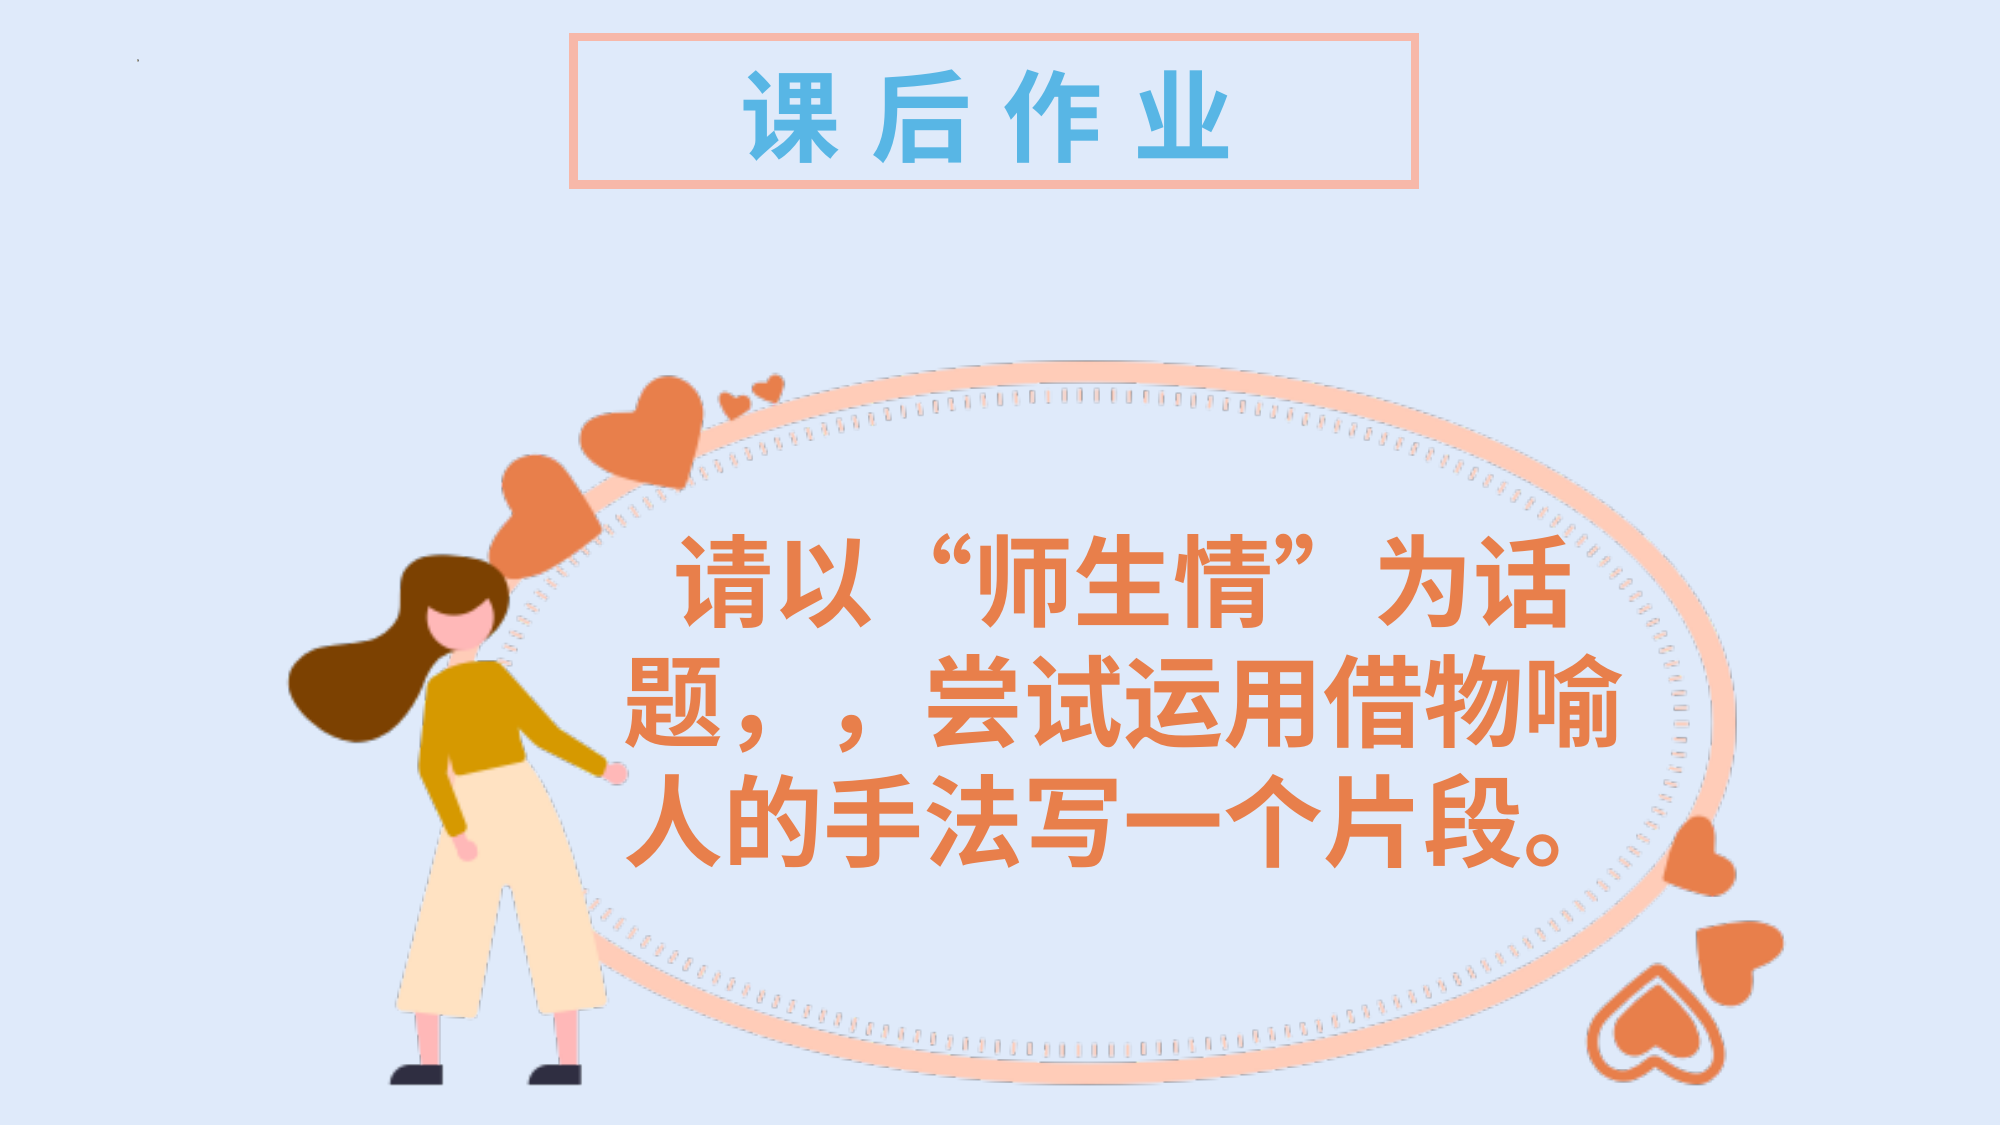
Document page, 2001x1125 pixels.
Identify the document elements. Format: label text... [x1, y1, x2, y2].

text_box [572, 36, 1416, 185]
text_box 课后作业 [725, 47, 1249, 182]
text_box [250, 322, 1826, 1125]
